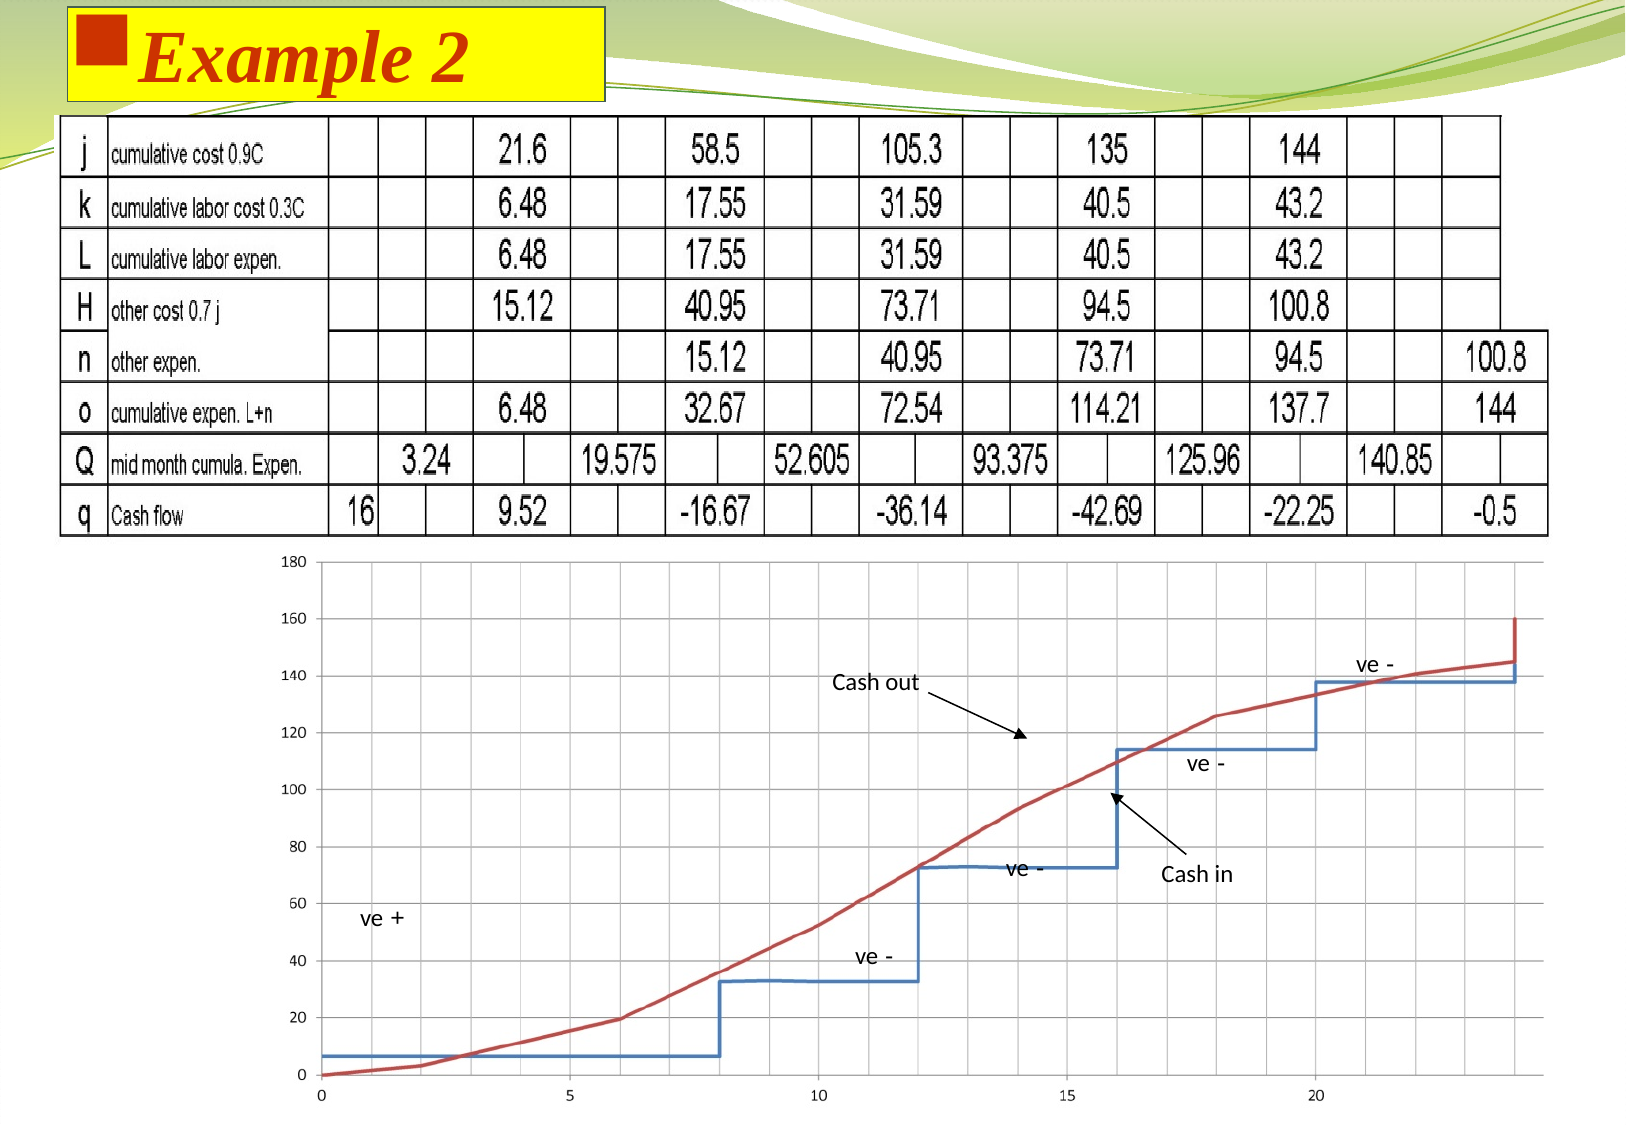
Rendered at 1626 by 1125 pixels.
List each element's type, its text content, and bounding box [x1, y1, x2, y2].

text_box Example 2 [67, 7, 606, 102]
picture [54, 115, 1558, 563]
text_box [270, 548, 1544, 1118]
